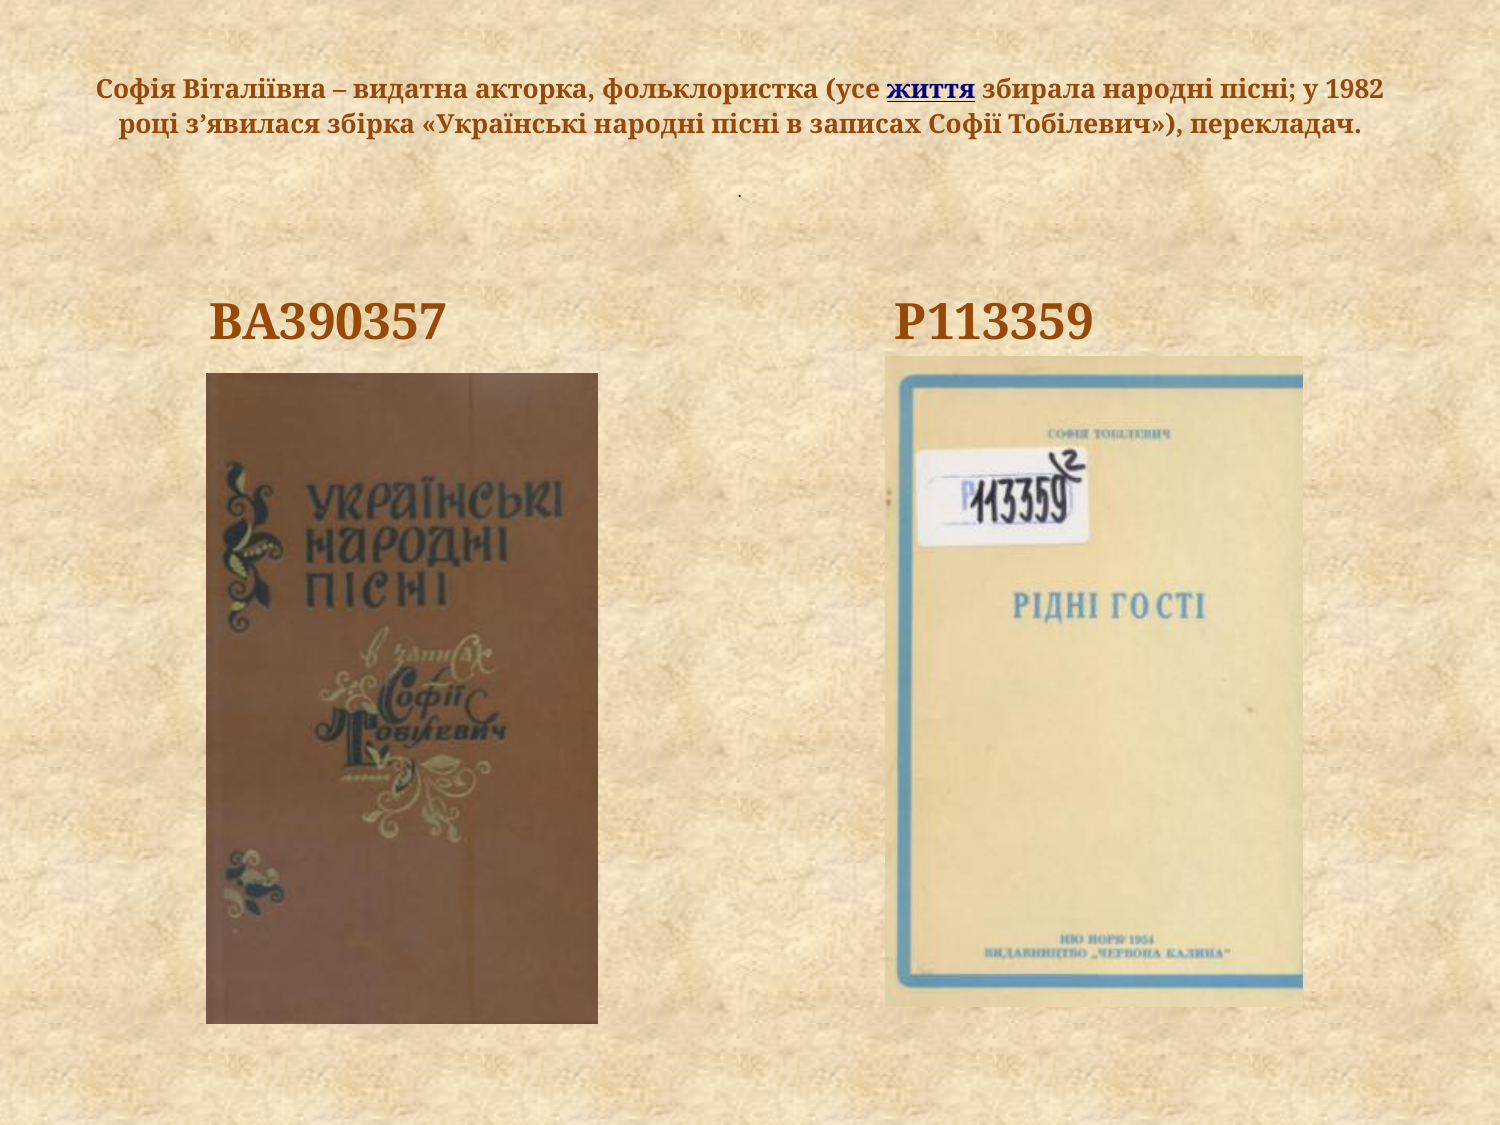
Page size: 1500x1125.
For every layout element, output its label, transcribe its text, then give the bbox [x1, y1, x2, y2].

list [206, 372, 598, 1024]
picture [0, 0, 1500, 1125]
title Софія Віталіївна – видатна акторка, фольклористка (усе життя збирала народні пісні; у 1982 році з’явилася збірка «Українські народні пісні в записах Софії Тобілевич»), перекладач. . [64, 42, 1415, 231]
list ВА390357 [194, 251, 738, 357]
list Р113359 [879, 251, 1425, 357]
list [884, 356, 1304, 1007]
